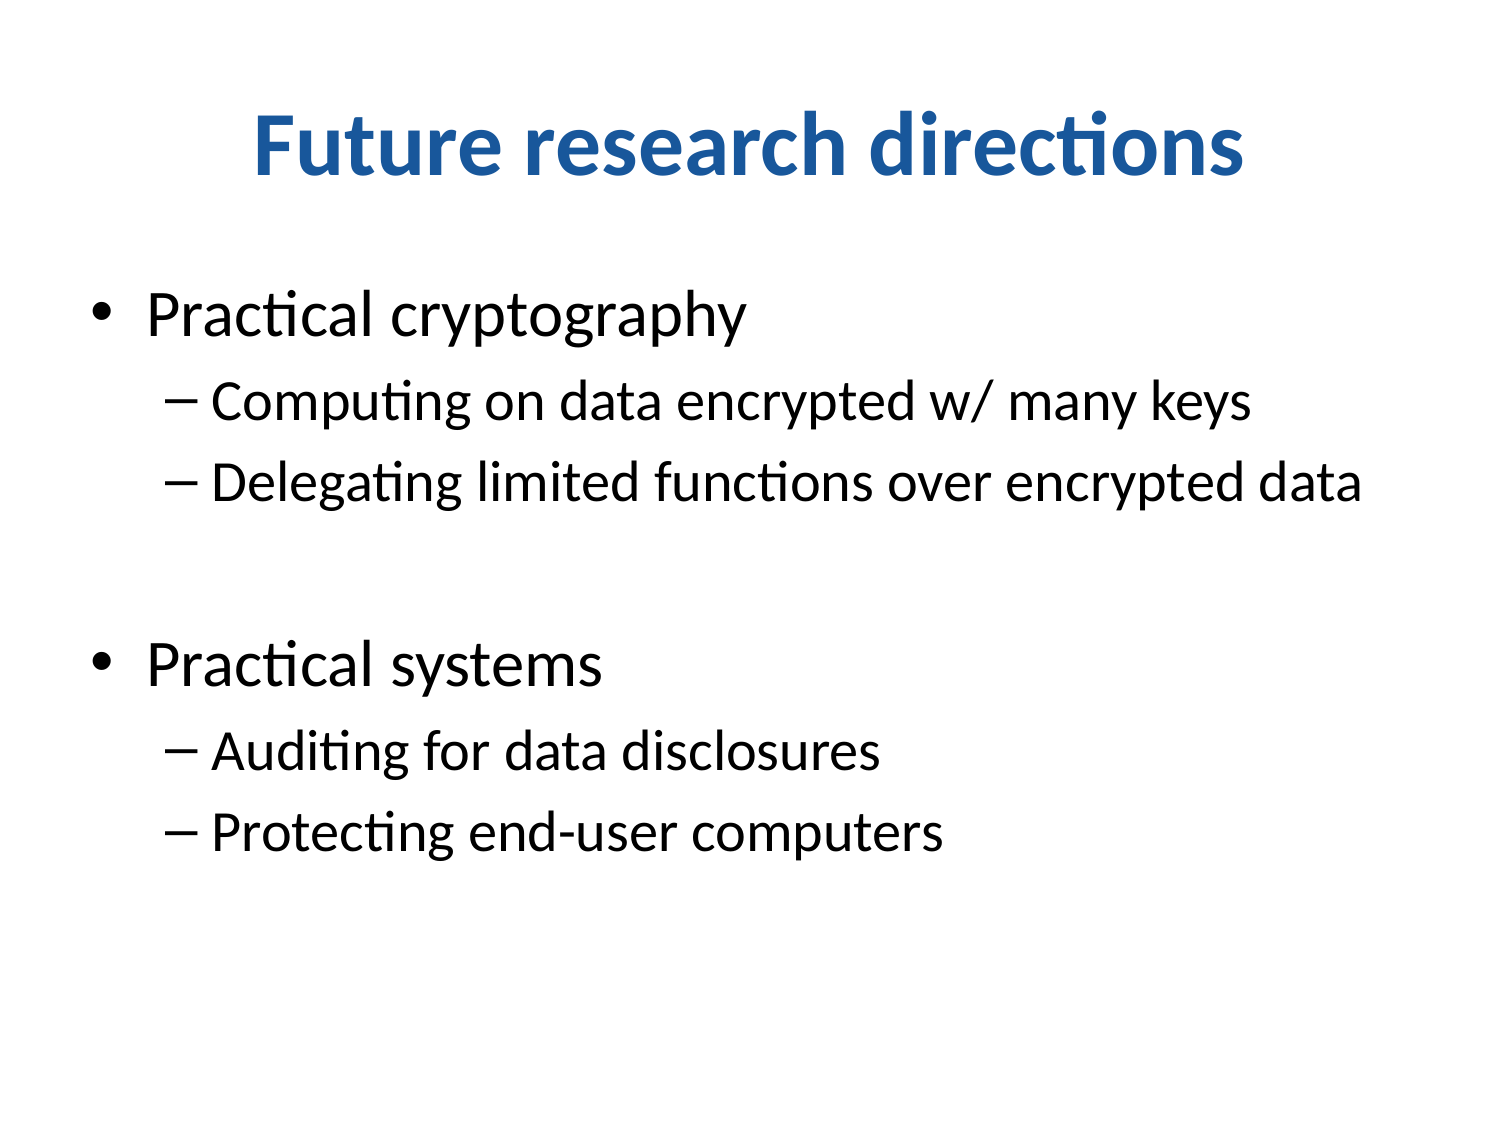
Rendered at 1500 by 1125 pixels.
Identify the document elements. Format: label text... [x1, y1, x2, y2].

title Future research directions [75, 45, 1425, 233]
list Practical cryptography Computing on data encrypted w/ many keys Delegating limited functions over encrypted data Practical systems Auditing for data disclosures Protecting end-user computers [75, 262, 1425, 1005]
